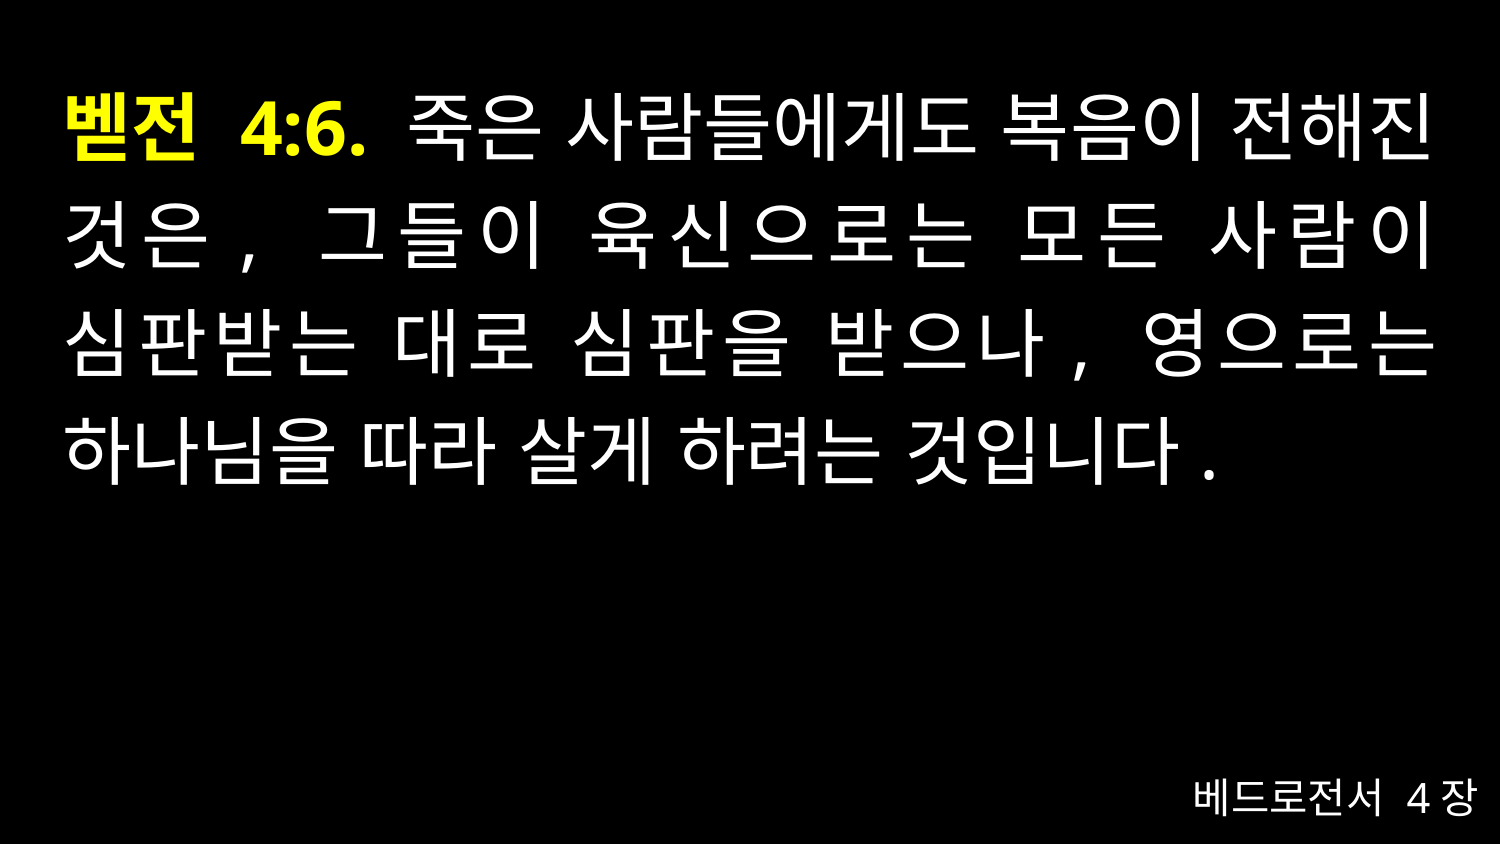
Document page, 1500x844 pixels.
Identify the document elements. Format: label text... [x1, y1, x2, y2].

title 벧전 4:6. 죽은 사람들에게도 복음이 전해진 것은, 그들이 육신으로는 모든 사람이 심판받는 대로 심판을 받으나, 영으로는 하나님을 따라 살게 하려는 것입니다. [0, 0, 1500, 844]
subtitle 베드로전서 4장 [916, 770, 1500, 844]
